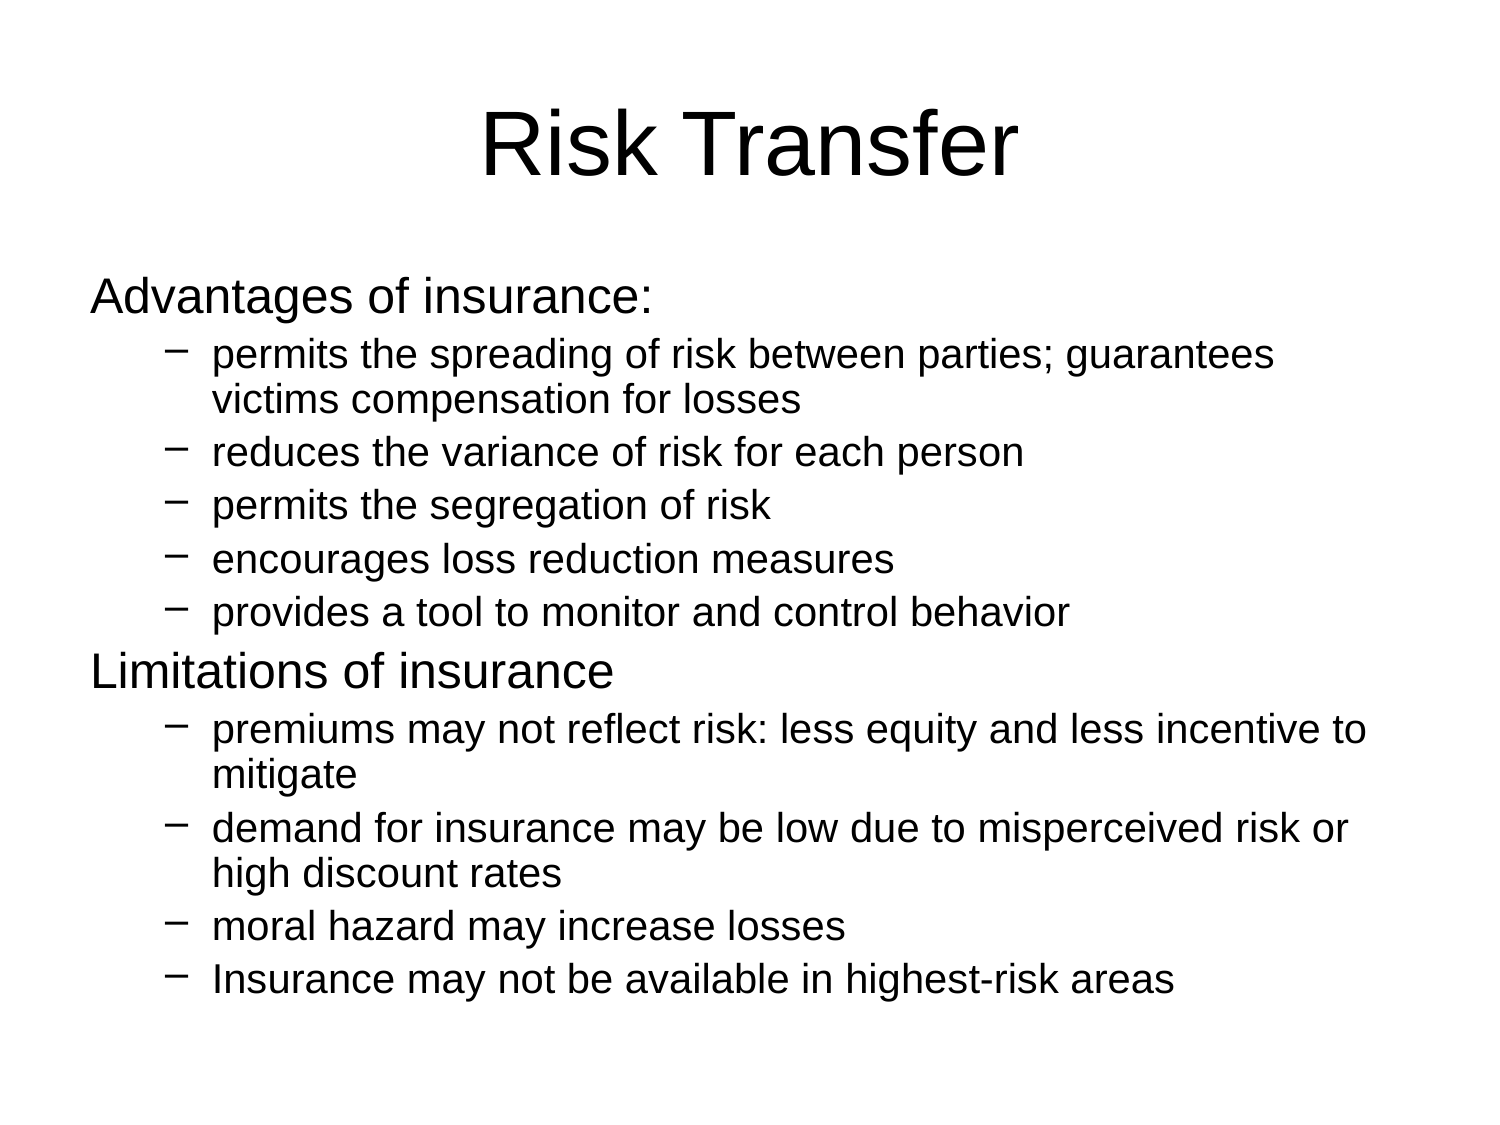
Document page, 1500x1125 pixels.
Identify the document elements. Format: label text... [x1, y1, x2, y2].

list Advantages of insurance: permits the spreading of risk between parties; guarantees victims compensation for losses reduces the variance of risk for each person permits the segregation of risk encourages loss reduction measures provides a tool to monitor and control behavior Limitations of insurance premiums may not reflect risk: less equity and less incentive to mitigate demand for insurance may be low due to misperceived risk or high discount rates moral hazard may increase losses Insurance may not be available in highest-risk areas [74, 262, 1426, 1051]
title Risk Transfer [74, 44, 1426, 233]
